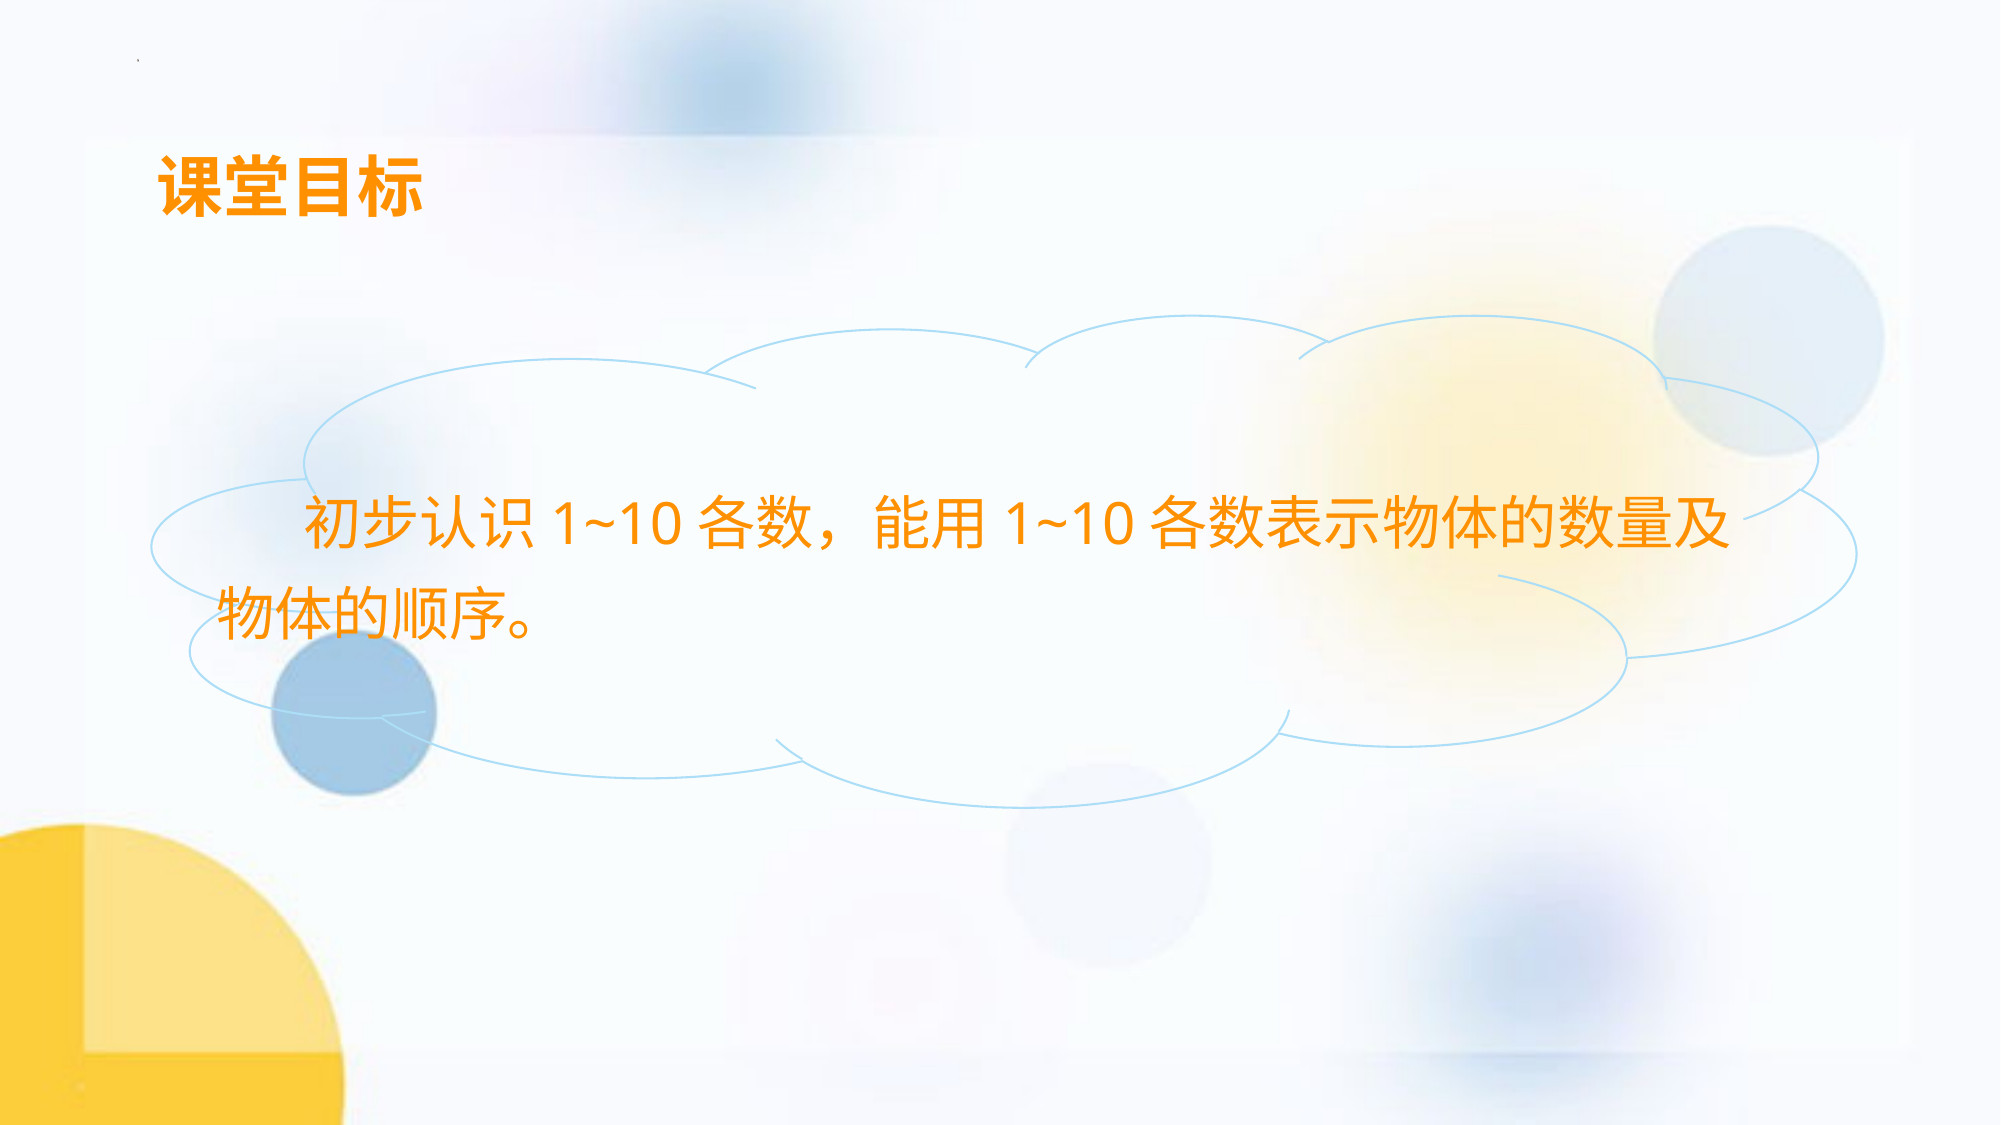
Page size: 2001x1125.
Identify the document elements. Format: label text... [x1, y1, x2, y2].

text_box 课堂目标 [142, 137, 439, 312]
text_box 初步认识1~10各数，能用1~10各数表示物体的数量及 物体的顺序。 [96, 457, 1804, 745]
text_box [1804, 490, 1858, 618]
text_box [432, 745, 1270, 809]
picture [0, 0, 2001, 1125]
text_box [303, 314, 1820, 489]
